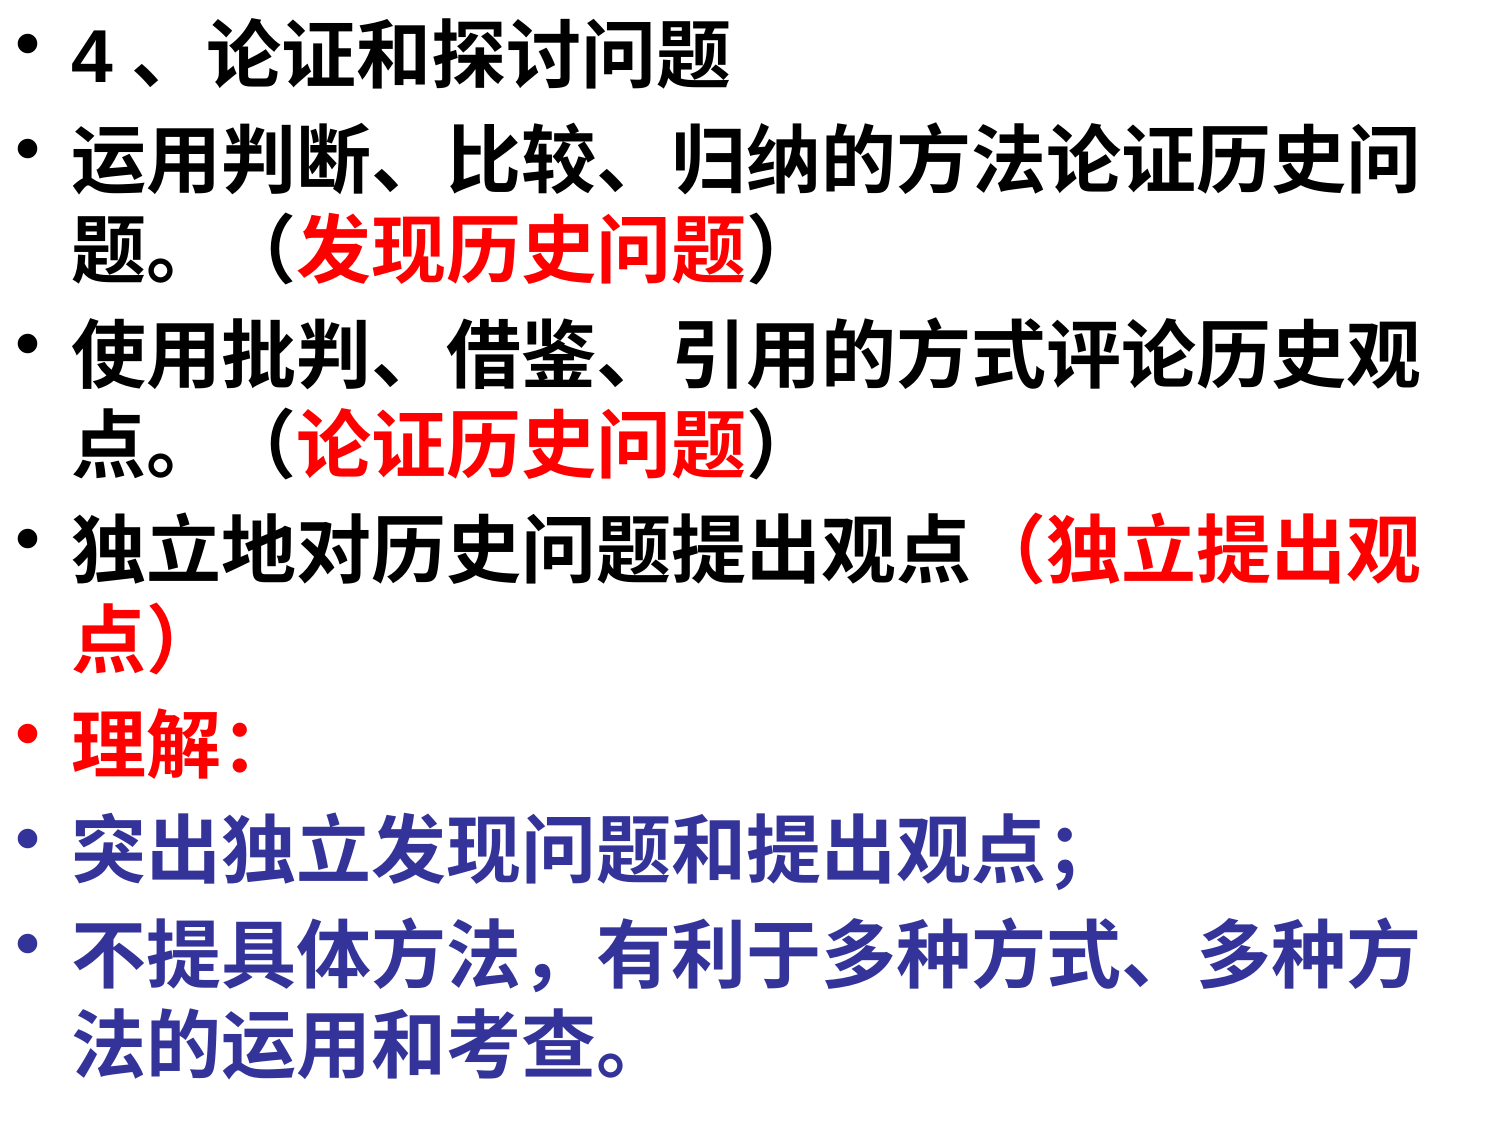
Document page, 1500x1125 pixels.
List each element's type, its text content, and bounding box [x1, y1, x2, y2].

list 4、论证和探讨问题 运用判断、比较、归纳的方法论证历史问题。（发现历史问题） 使用批判、借鉴、引用的方式评论历史观点。（论证历史问题） 独立地对历史问题提出观点（独立提出观点） 理解： 突出独立发现问题和提出观点； 不提具体方法，有利于多种方式、多种方法的运用和考查。 [0, 0, 1500, 1125]
